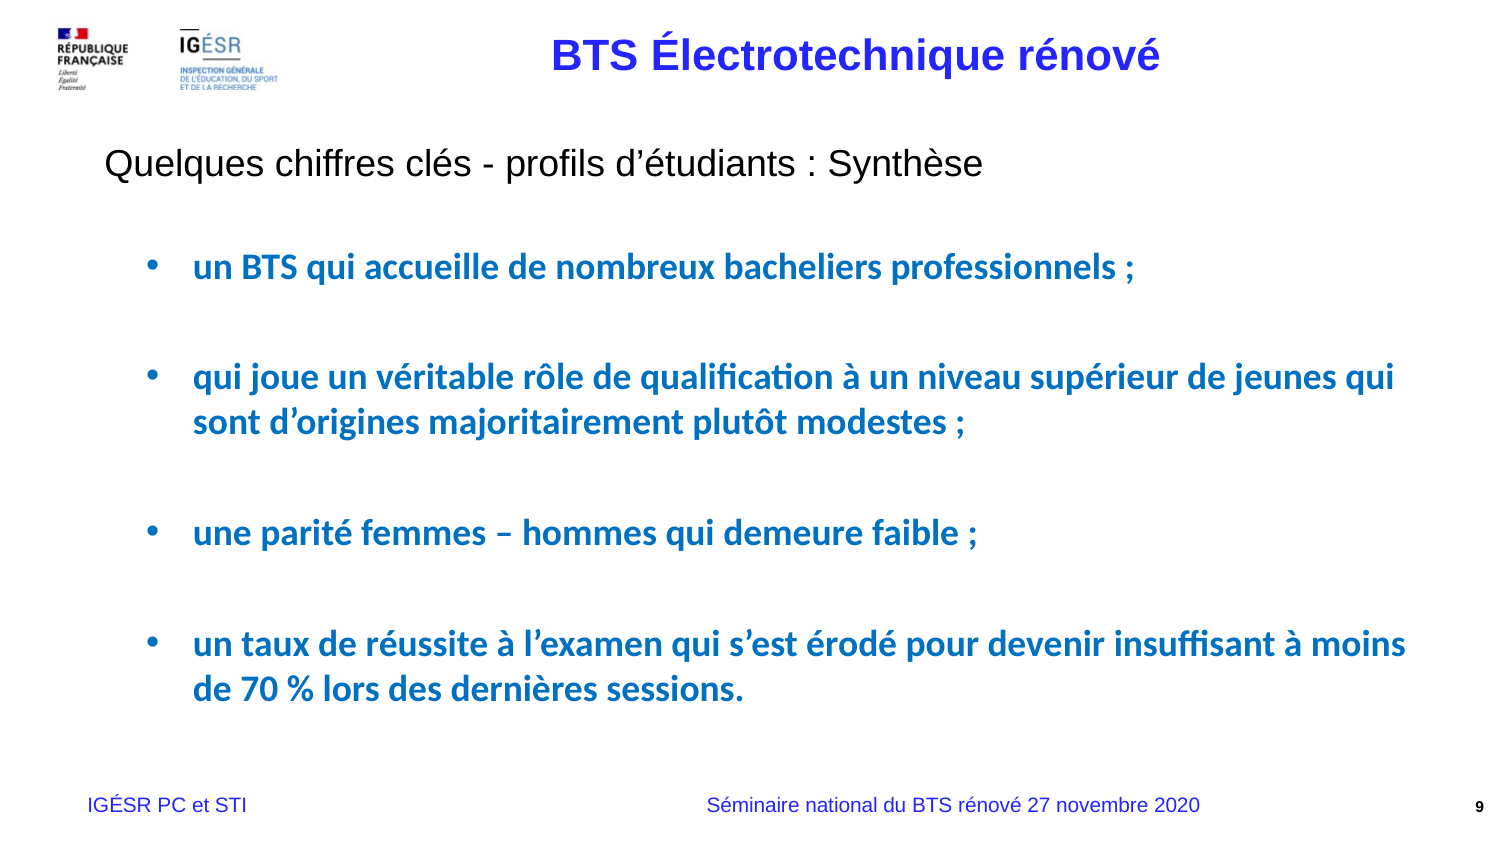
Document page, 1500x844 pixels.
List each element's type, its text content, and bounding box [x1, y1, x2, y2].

subtitle Quelques chiffres clés - profils d’étudiants : Synthèse un BTS qui accueille de nombreux bacheliers professionnels ; qui joue un véritable rôle de qualification à un niveau supérieur de jeunes qui sont d’origines majoritairement plutôt modestes ; une parité femmes – hommes qui demeure faible ; un taux de réussite à l’examen qui s’est érodé pour devenir insuffisant à moins de 70 % lors des dernières sessions. [104, 139, 1439, 791]
picture [180, 29, 278, 90]
slide_number 9 [1262, 776, 1484, 836]
picture [47, 17, 139, 101]
title BTS Électrotechnique rénové [550, 32, 1362, 93]
